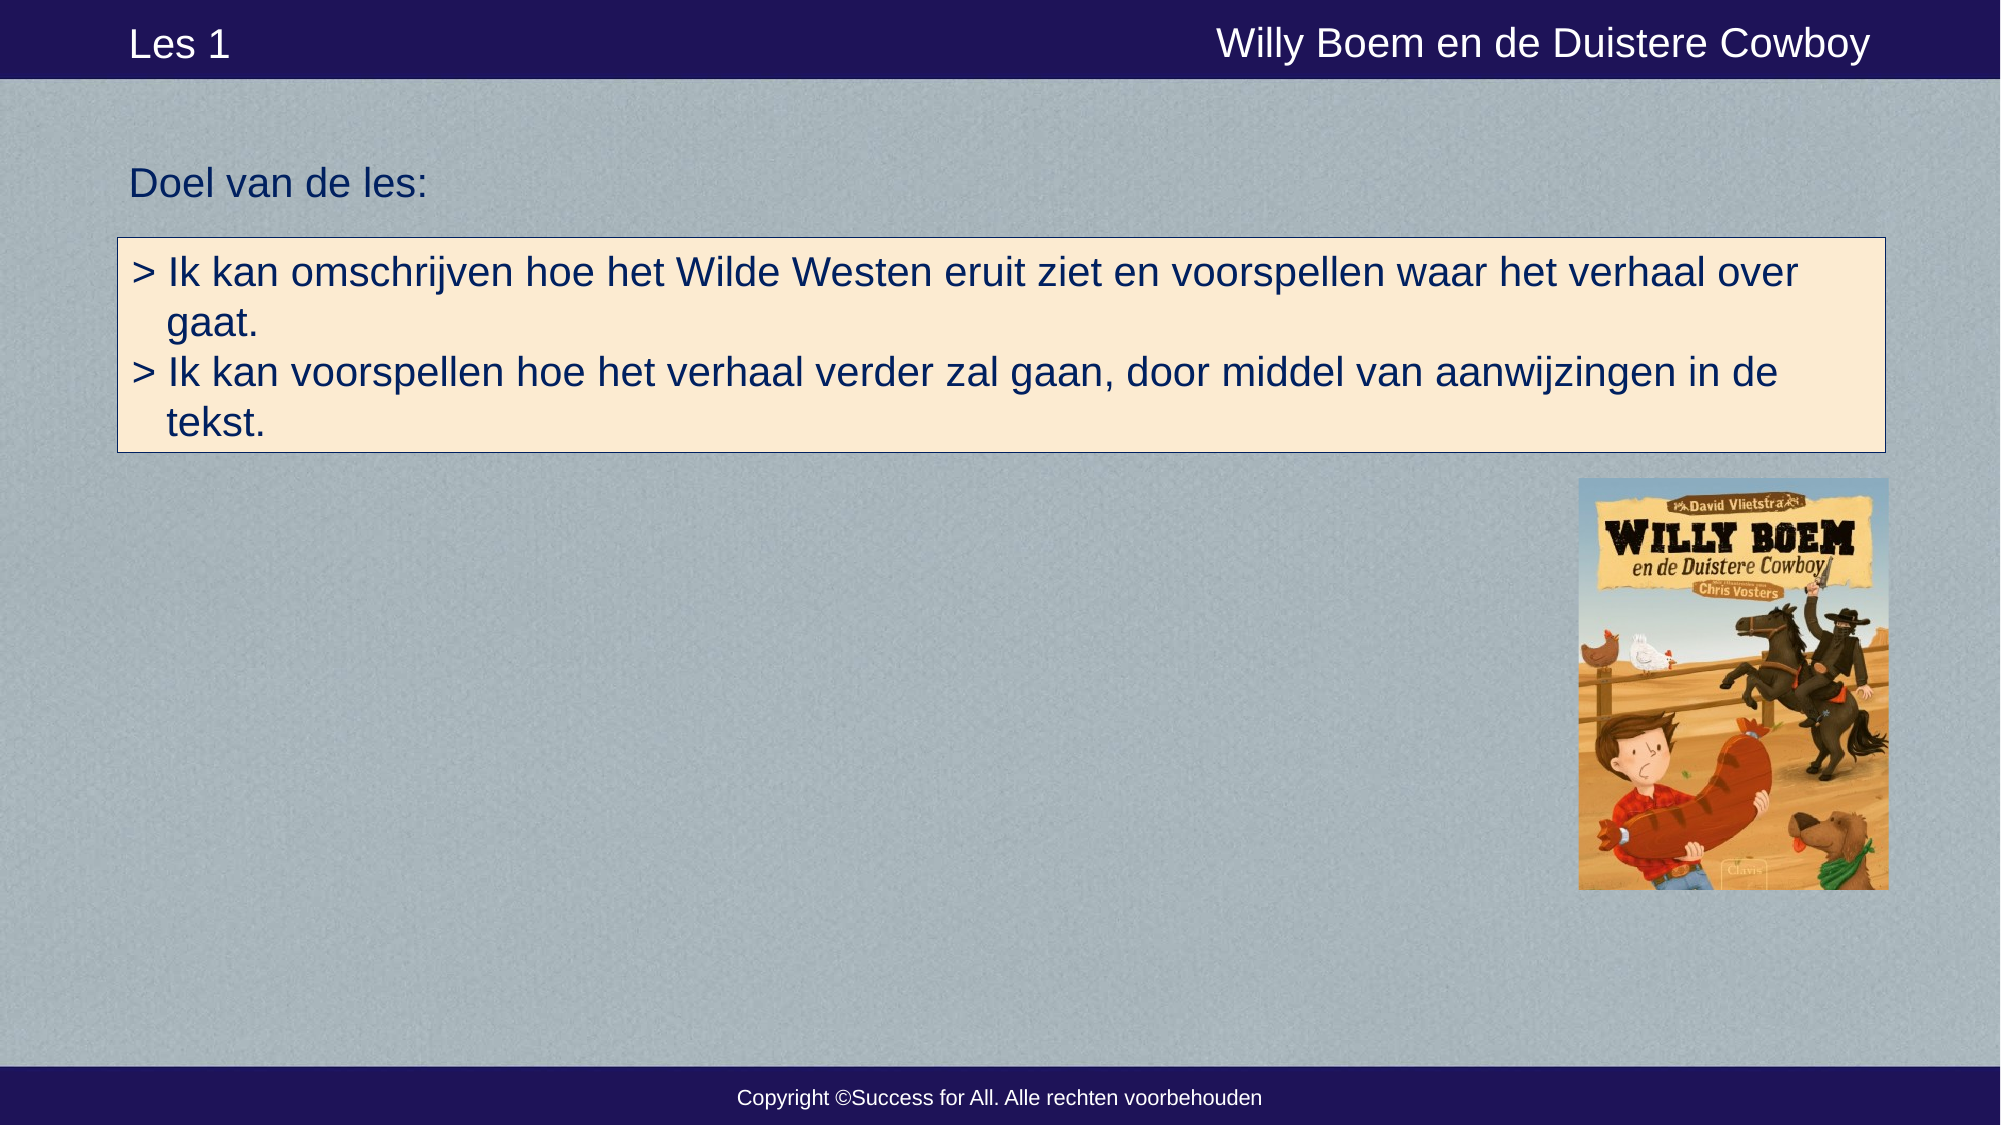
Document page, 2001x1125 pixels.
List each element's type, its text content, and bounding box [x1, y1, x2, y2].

text_box Copyright ©Success for All. Alle rechten voorbehouden [0, 1076, 2000, 1125]
text_box Les 1 [114, 9, 354, 75]
text_box Willy Boem en de Duistere Cowboy [999, 8, 1886, 73]
picture [0, 0, 2001, 1125]
text_box > Ik kan omschrijven hoe het Wilde Westen eruit ziet en voorspellen waar het verhaal over gaat. > Ik kan voorspellen hoe het verhaal verder zal gaan, door middel van aanwijzingen in de tekst. [117, 237, 1886, 453]
text_box Doel van de les: [113, 148, 1635, 214]
